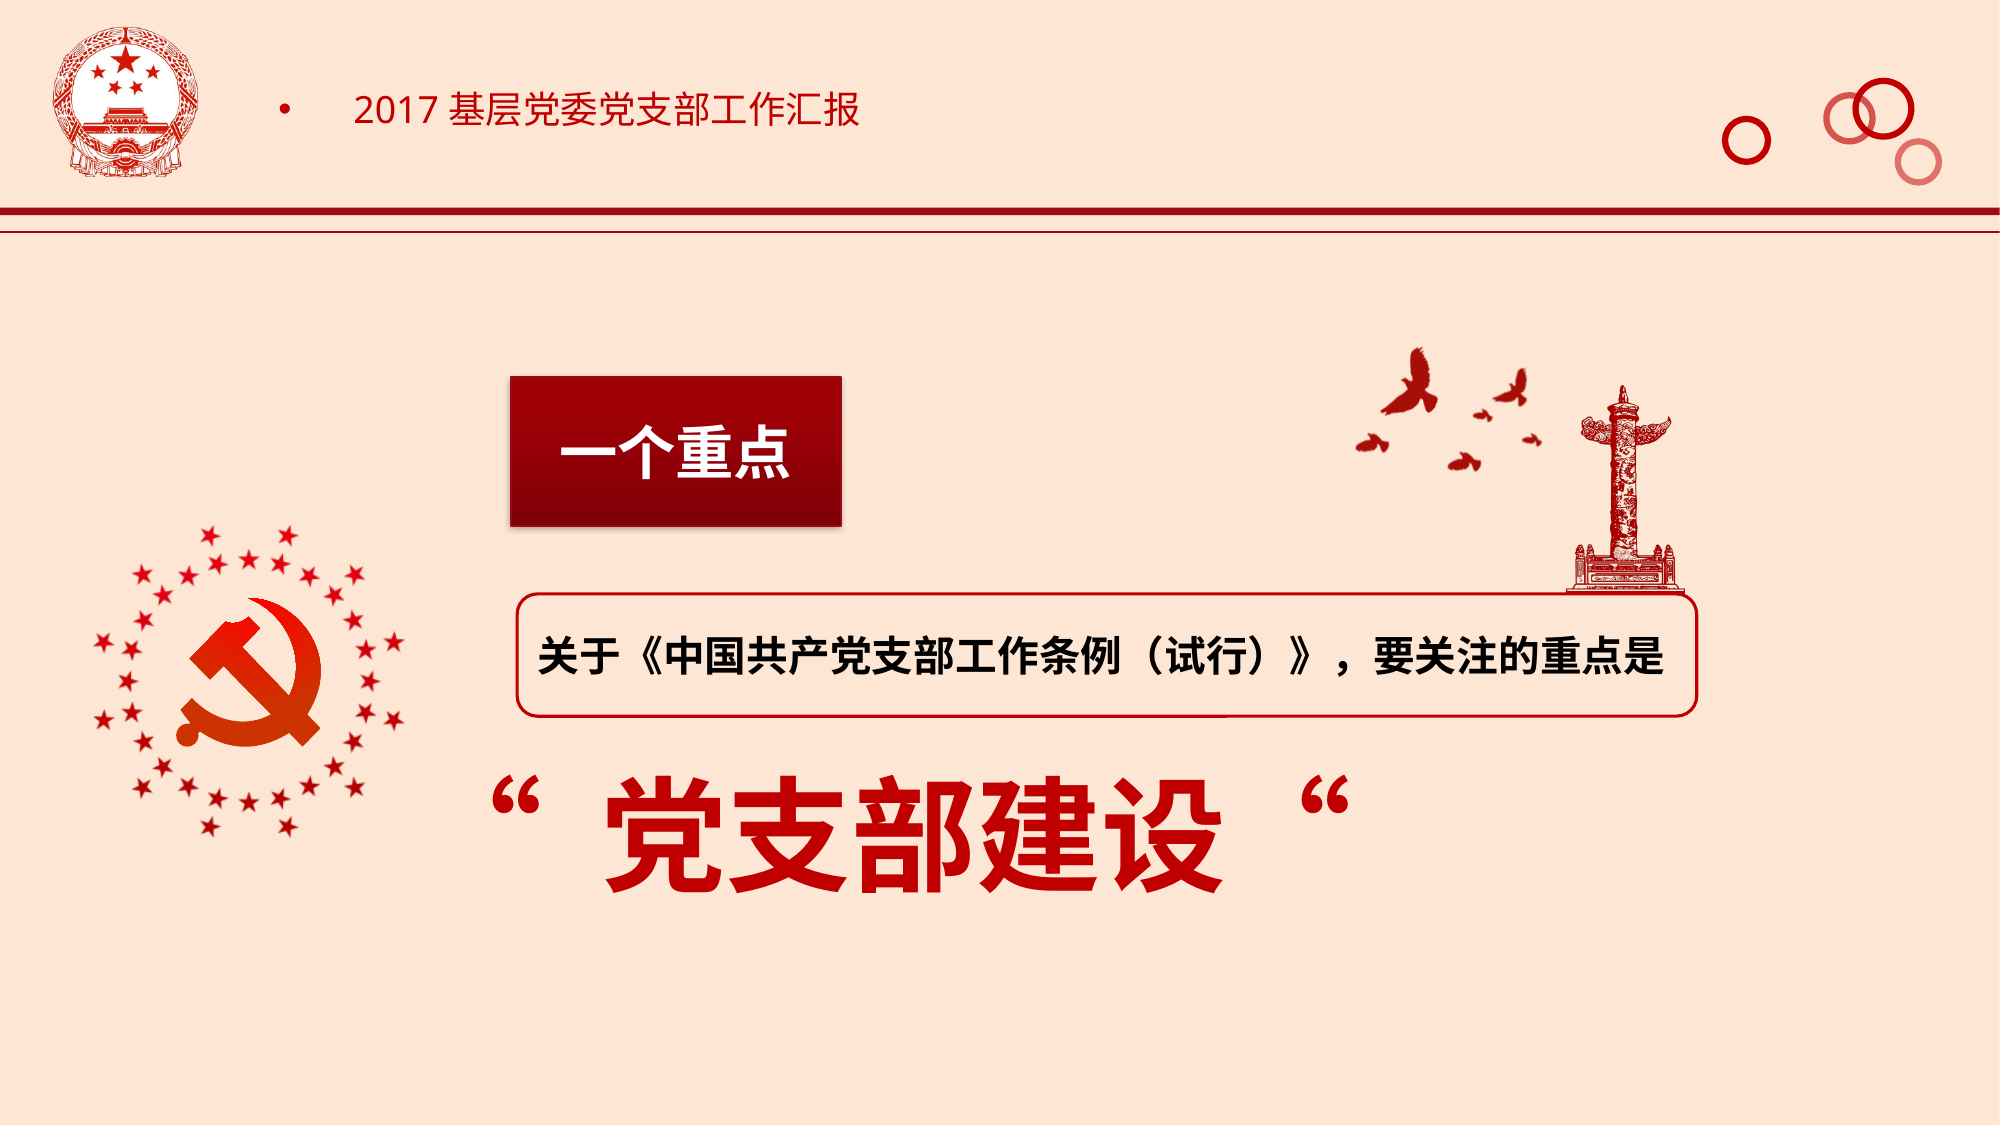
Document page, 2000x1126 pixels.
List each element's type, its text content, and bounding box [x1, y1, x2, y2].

text_box 关于《中国共产党支部工作条例（试行）》，要关注的重点是 [515, 591, 1699, 719]
list 2017基层党委党支部工作汇报 [258, 76, 1180, 171]
picture [44, 19, 208, 181]
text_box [1330, 320, 1567, 496]
text_box “ 党支部建设“ [343, 751, 1427, 913]
picture [93, 525, 405, 839]
picture [1566, 364, 1686, 595]
text_box 一个重点 [510, 376, 842, 527]
